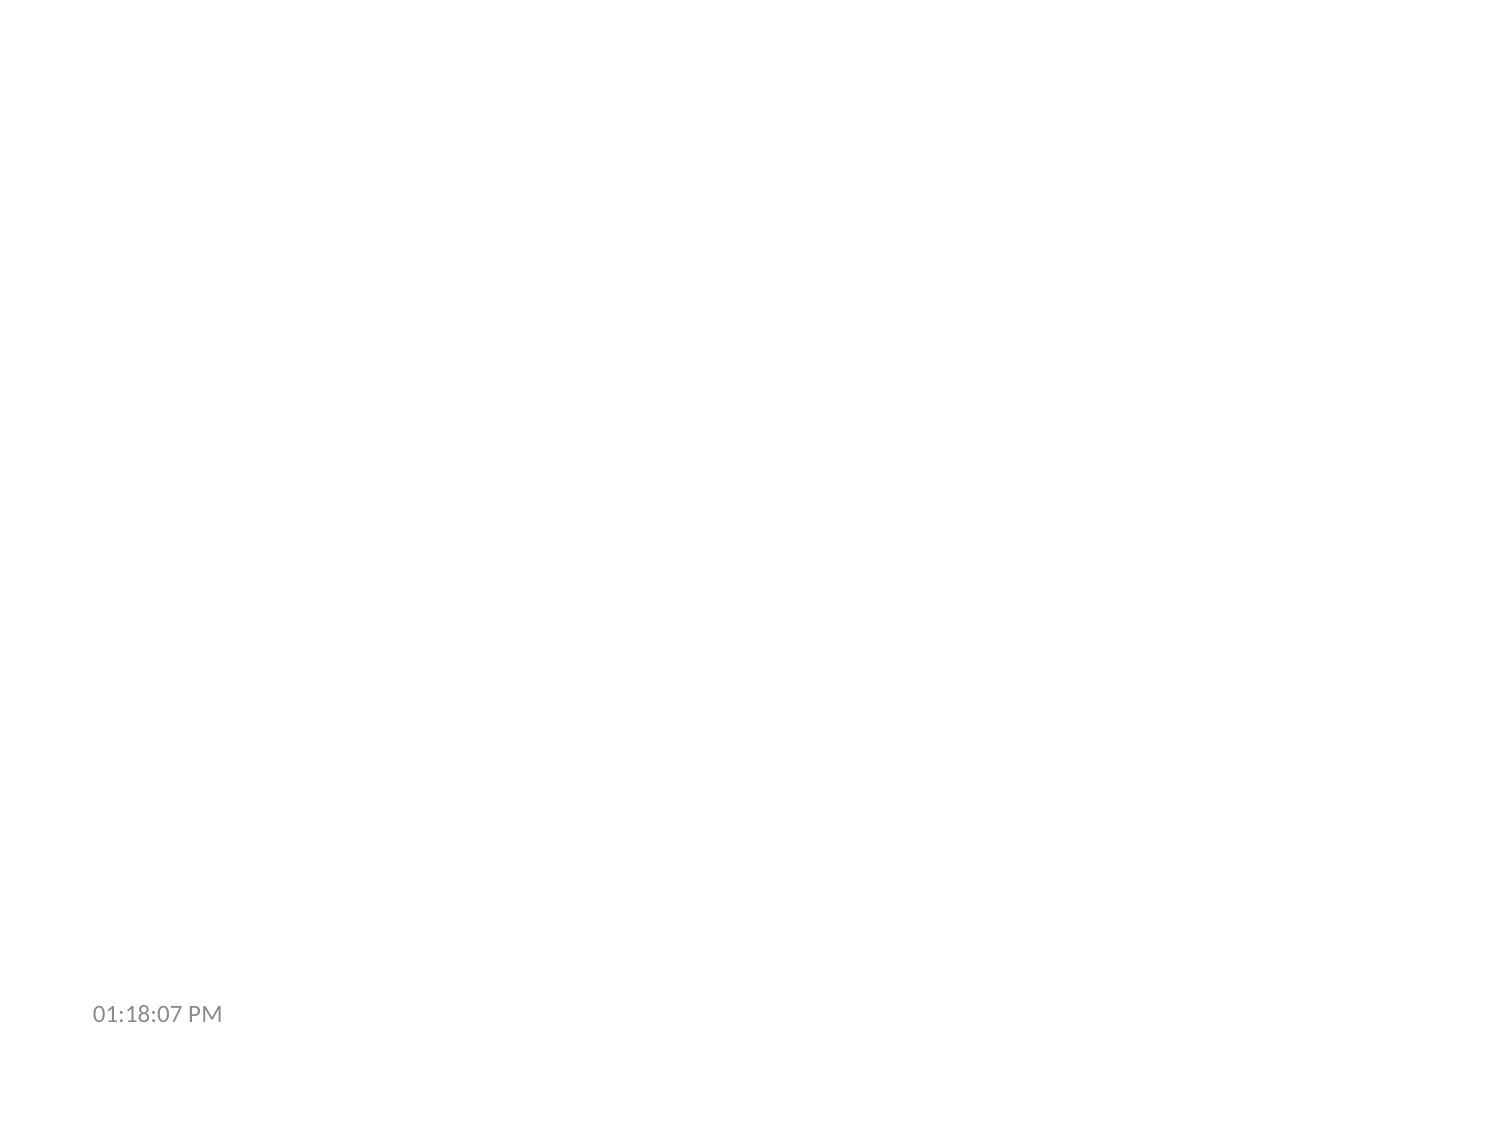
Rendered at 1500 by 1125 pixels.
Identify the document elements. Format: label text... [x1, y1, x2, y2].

text_box 3:35:09 PM [77, 982, 428, 1043]
